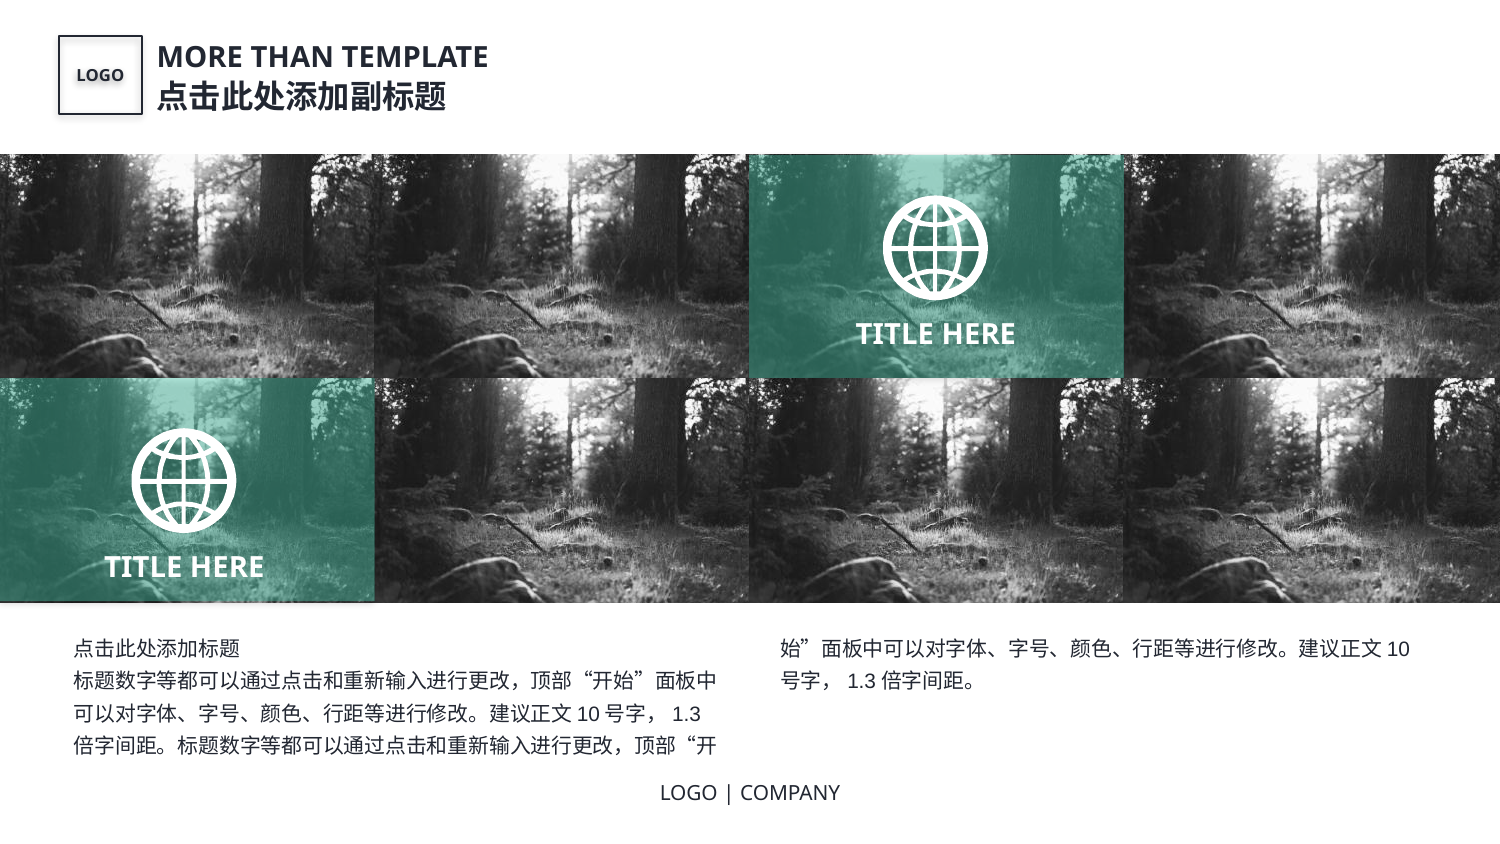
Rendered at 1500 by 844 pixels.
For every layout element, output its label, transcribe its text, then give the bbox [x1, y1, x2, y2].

picture [0, 154, 1500, 604]
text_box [852, 195, 1021, 359]
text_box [100, 427, 269, 592]
text_box LOGO [58, 35, 143, 115]
text_box 点击此处添加标题 标题数字等都可以通过点击和重新输入进行更改，顶部“开始”面板中可以对字体、字号、颜色、行距等进行修改。建议正文10号字，1.3倍字间距。标题数字等都可以通过点击和重新输入进行更改，顶部“开始”面板中可以对字体、字号、颜色、行距等进行修改。建议正文10号字，1.3倍字间距。 [59, 620, 1441, 779]
text_box LOGO | COMPANY [588, 779, 912, 812]
text_box MORE THAN TEMPLATE 点击此处添加副标题 [141, 27, 514, 123]
